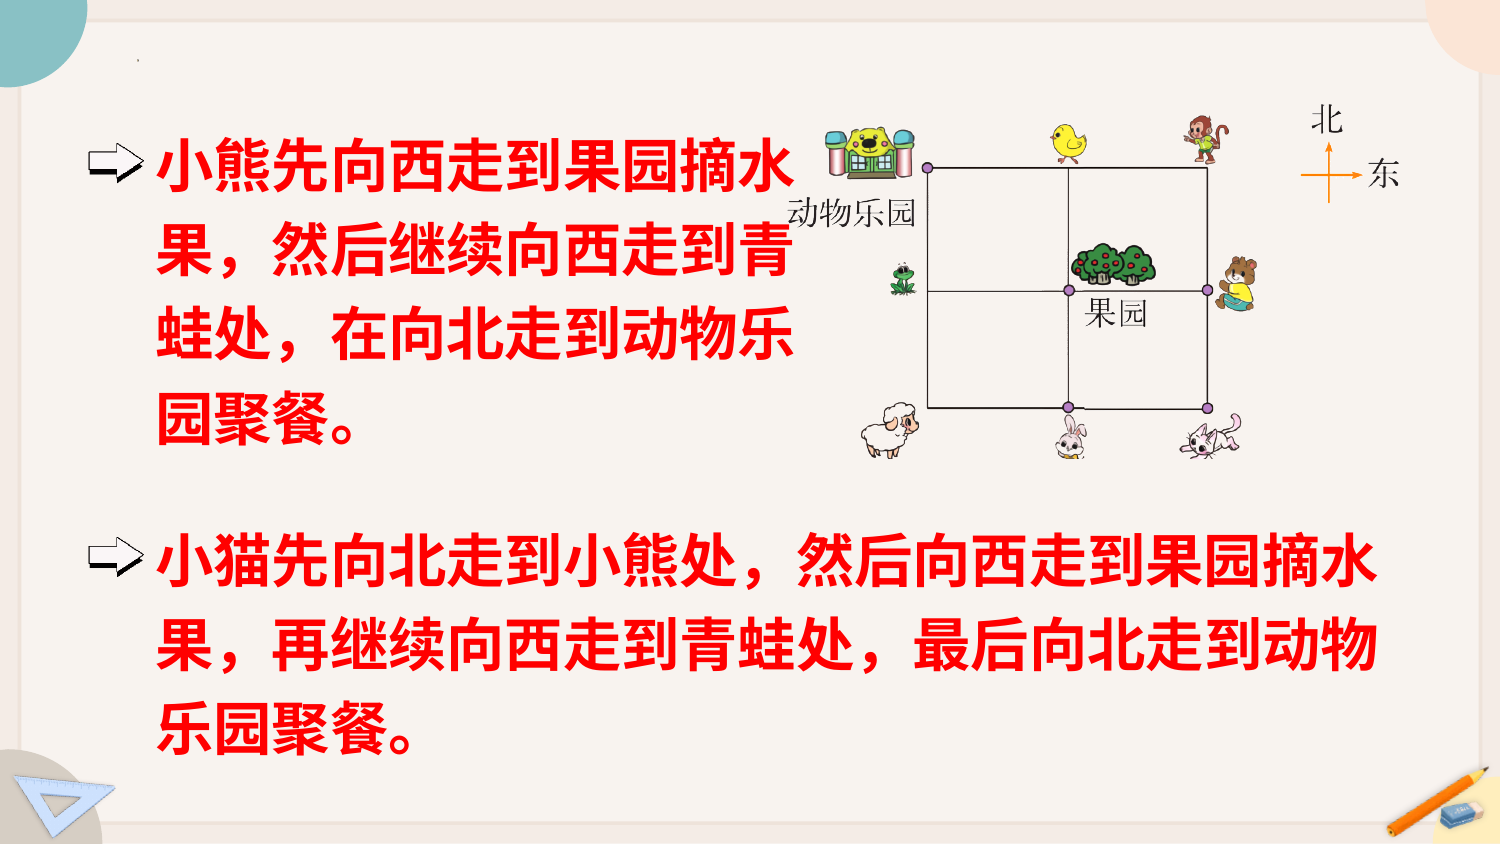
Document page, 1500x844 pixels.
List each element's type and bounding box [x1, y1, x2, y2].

picture [1379, 766, 1499, 838]
text_box [81, 108, 815, 455]
picture [780, 103, 1442, 459]
picture [14, 741, 122, 840]
text_box [81, 502, 1442, 764]
